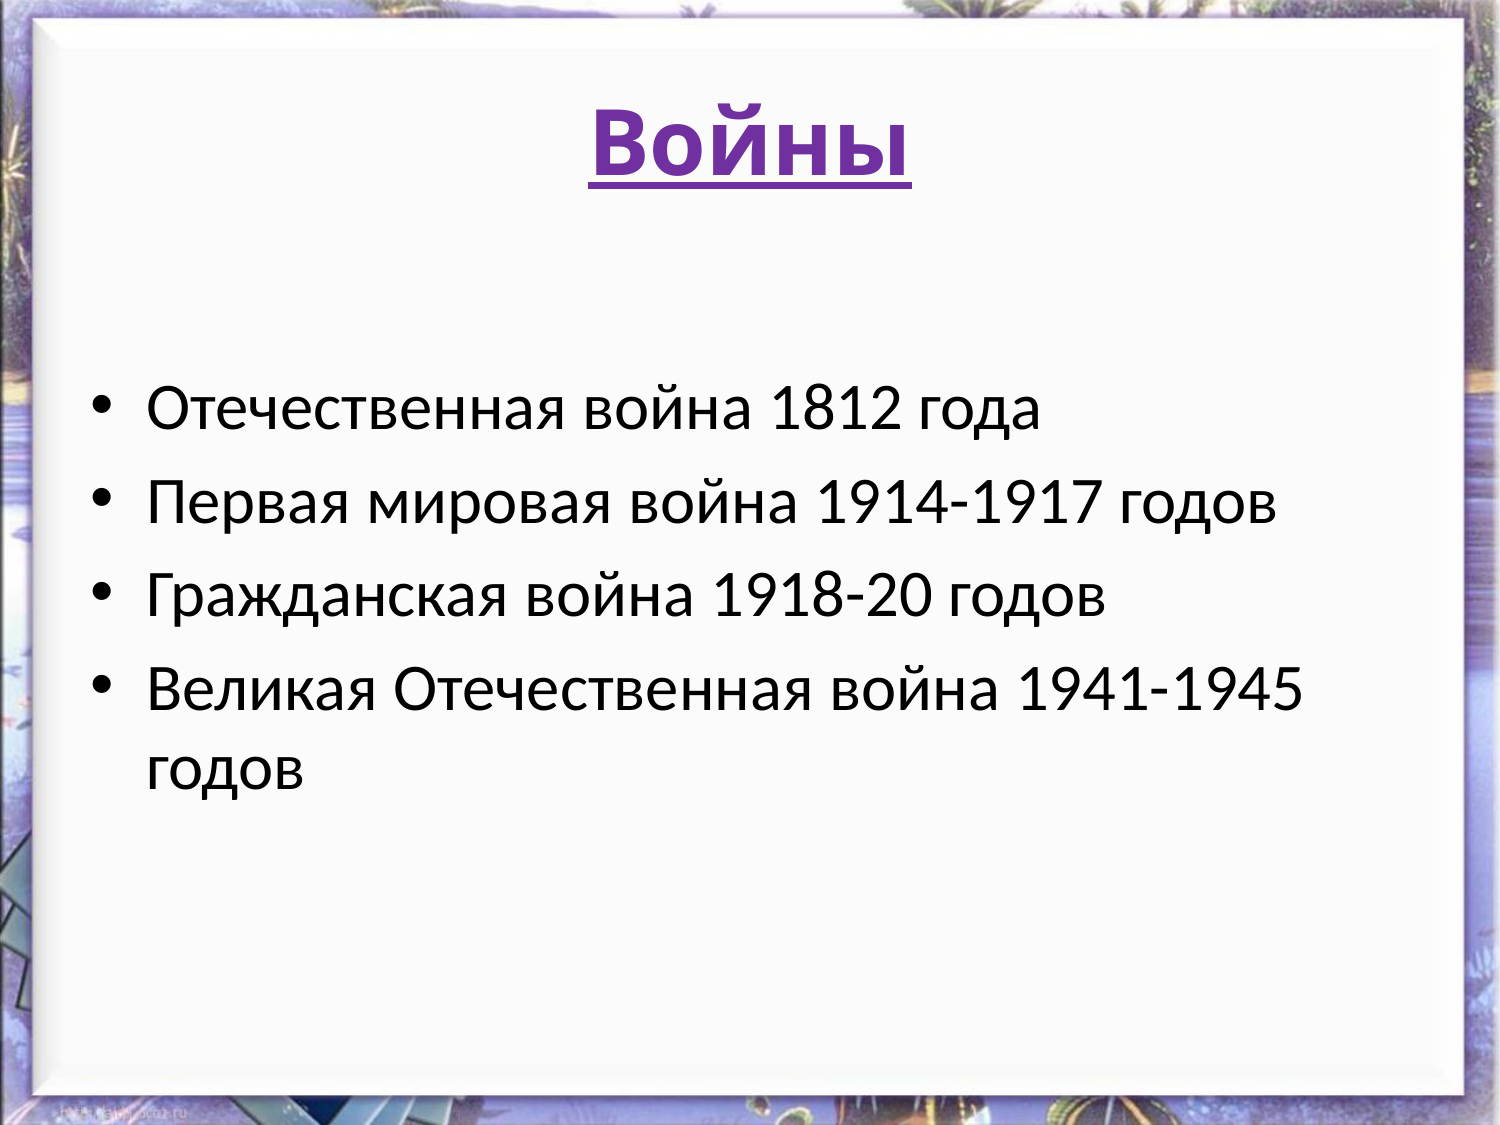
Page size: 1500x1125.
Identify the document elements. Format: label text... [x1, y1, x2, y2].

title Войны [75, 45, 1425, 233]
list Отечественная война 1812 года Первая мировая война 1914-1917 годов Гражданская война 1918-20 годов Великая Отечественная война 1941-1945 годов [75, 262, 1425, 1005]
picture [0, 0, 1500, 1125]
